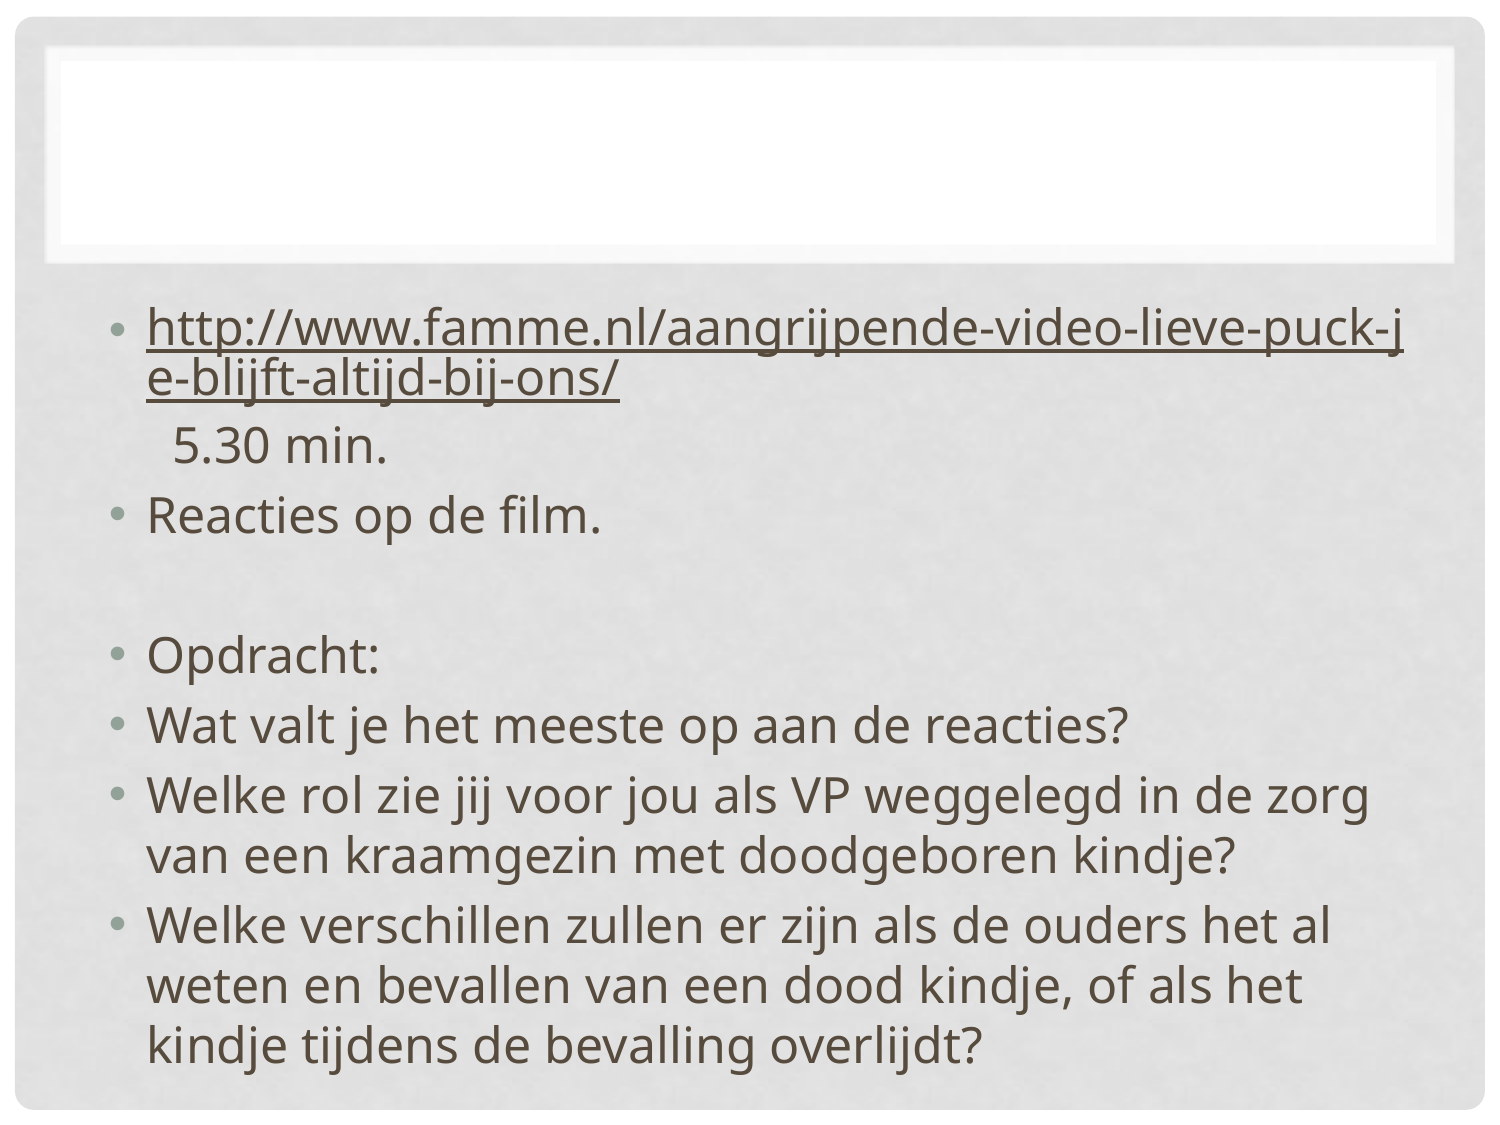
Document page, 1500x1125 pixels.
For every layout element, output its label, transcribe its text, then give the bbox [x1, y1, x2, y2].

list http://www.famme.nl/aangrijpende-video-lieve-puck-je-blijft-altijd-bij-ons/ 5.30 min. Reacties op de film. Opdracht: Wat valt je het meeste op aan de reacties? Welke rol zie jij voor jou als VP weggelegd in de zorg van een kraamgezin met doodgeboren kindje? Welke verschillen zullen er zijn als de ouders het al weten en bevallen van een dood kindje, of als het kindje tijdens de bevalling overlijdt? [75, 287, 1425, 1083]
